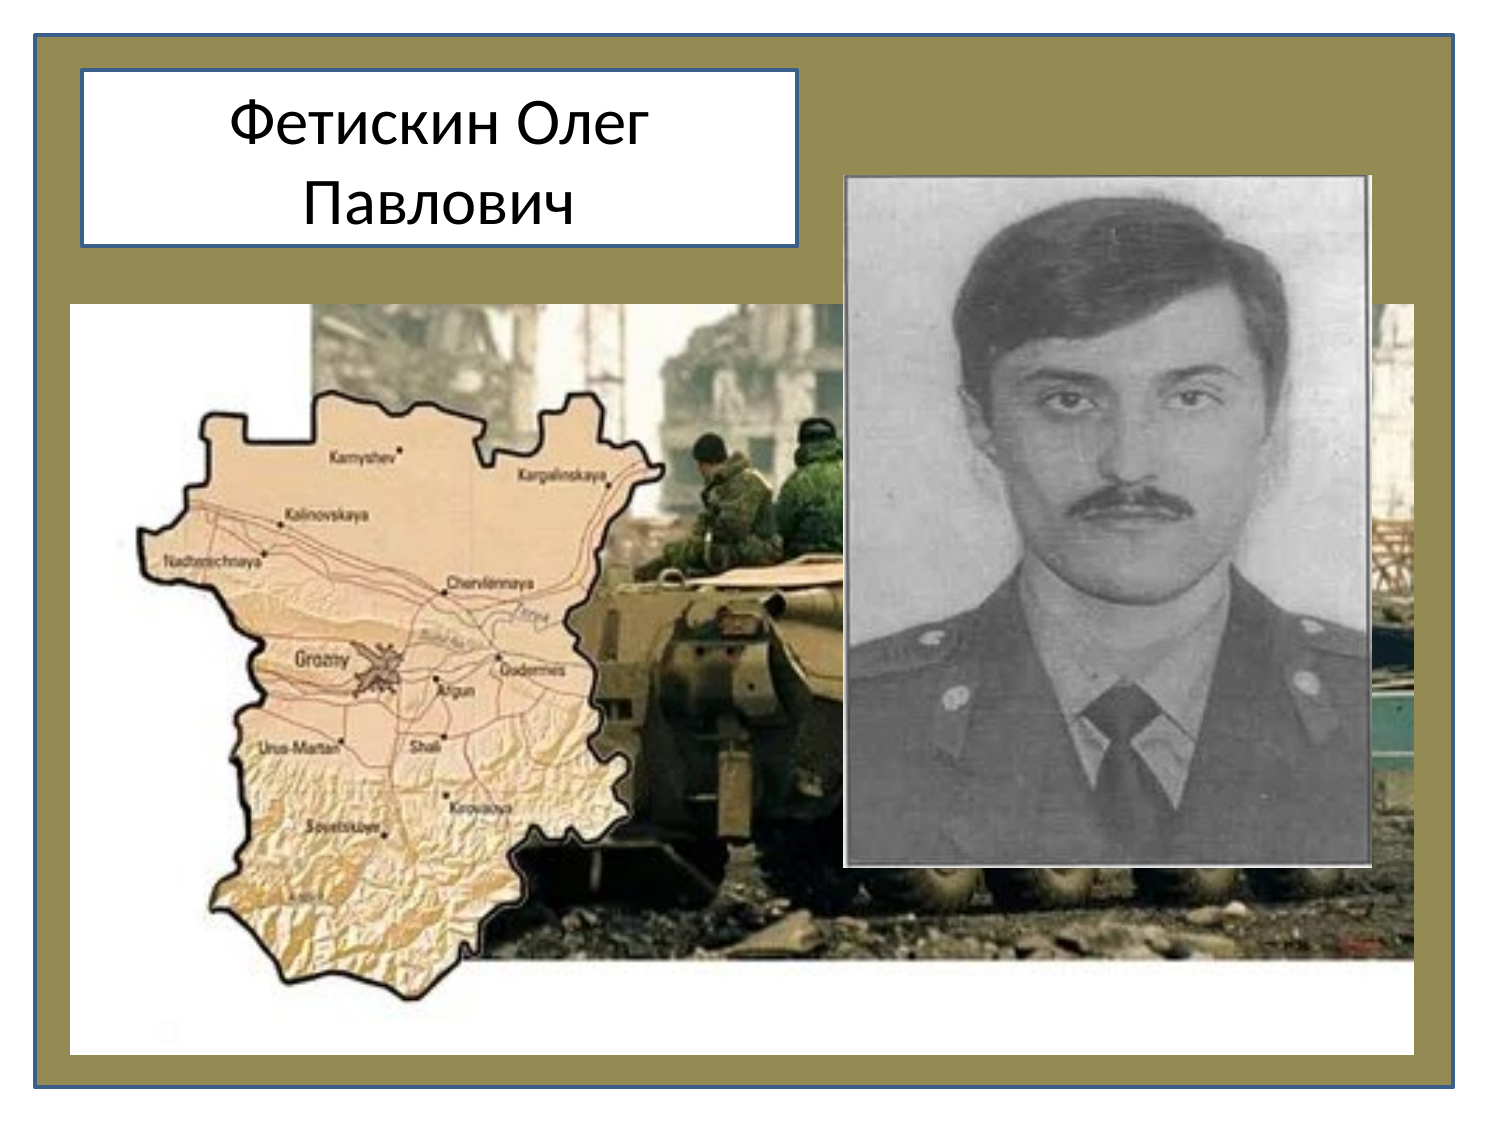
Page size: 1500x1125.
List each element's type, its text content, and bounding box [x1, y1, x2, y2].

text_box [33, 33, 1455, 1089]
picture [70, 175, 1414, 1055]
text_box Фетискин Олег Павлович [80, 68, 799, 248]
